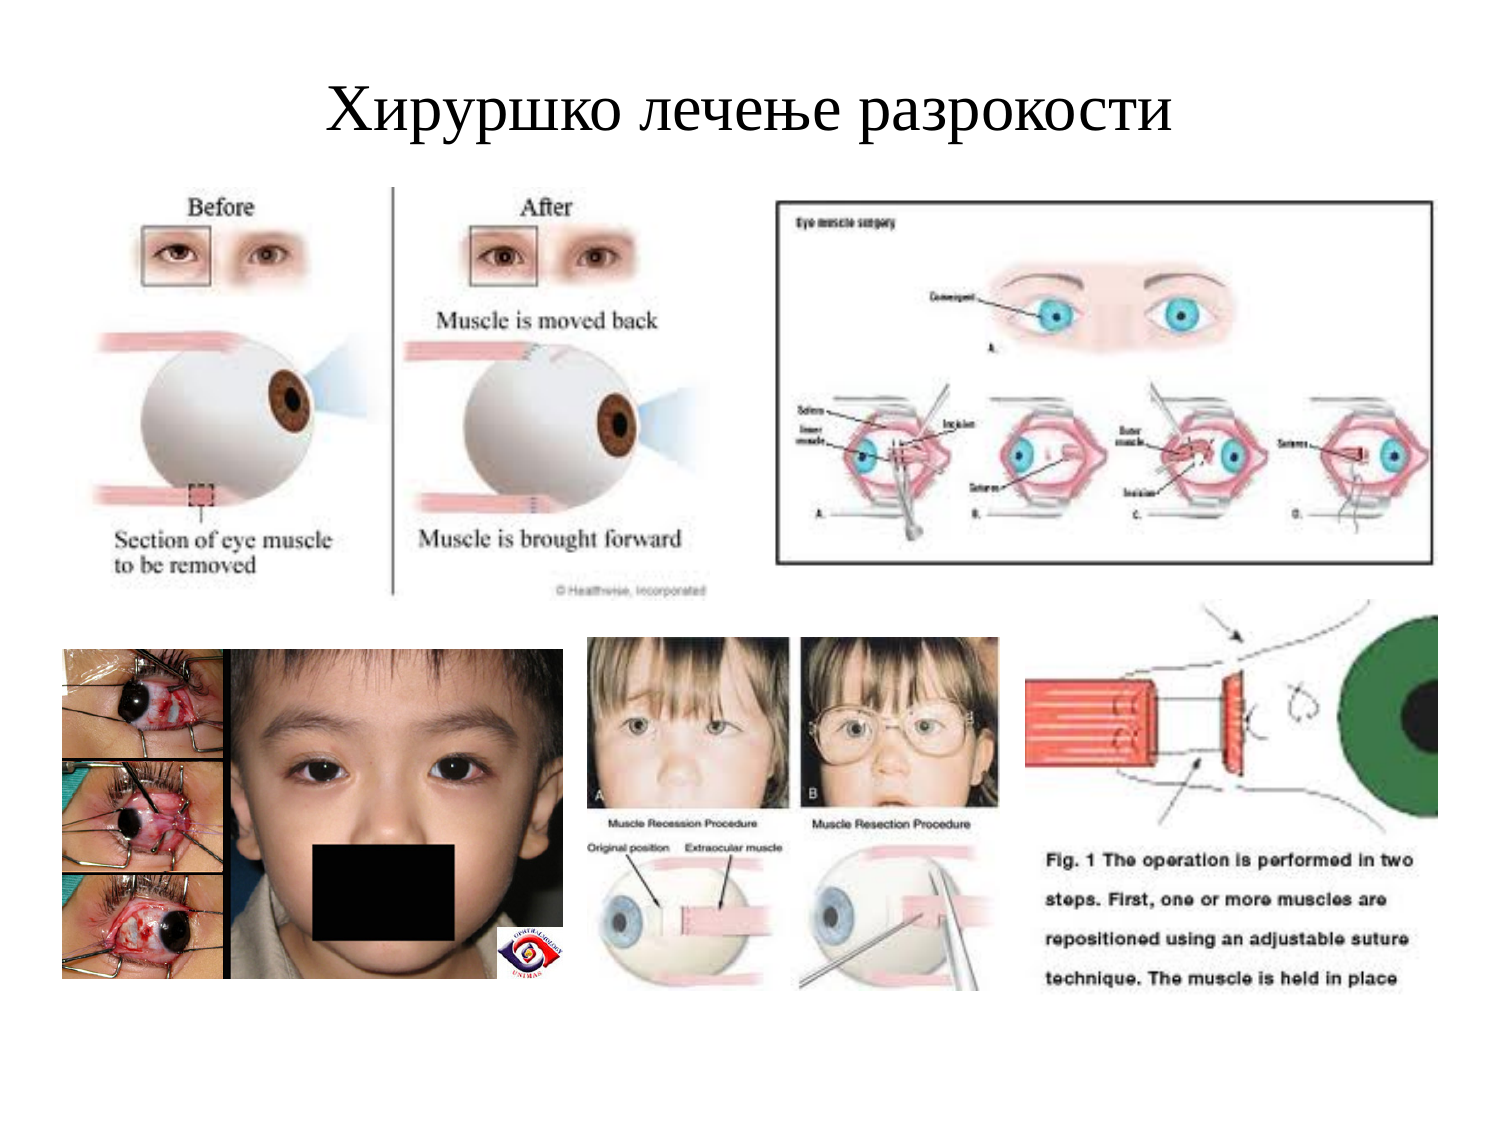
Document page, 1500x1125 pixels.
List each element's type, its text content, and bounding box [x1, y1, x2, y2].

picture [774, 199, 1438, 568]
picture [587, 637, 1001, 991]
picture [1024, 599, 1438, 1013]
picture [74, 187, 710, 601]
title Хируршко лечење разрокости [75, 45, 1425, 163]
picture [62, 649, 563, 979]
